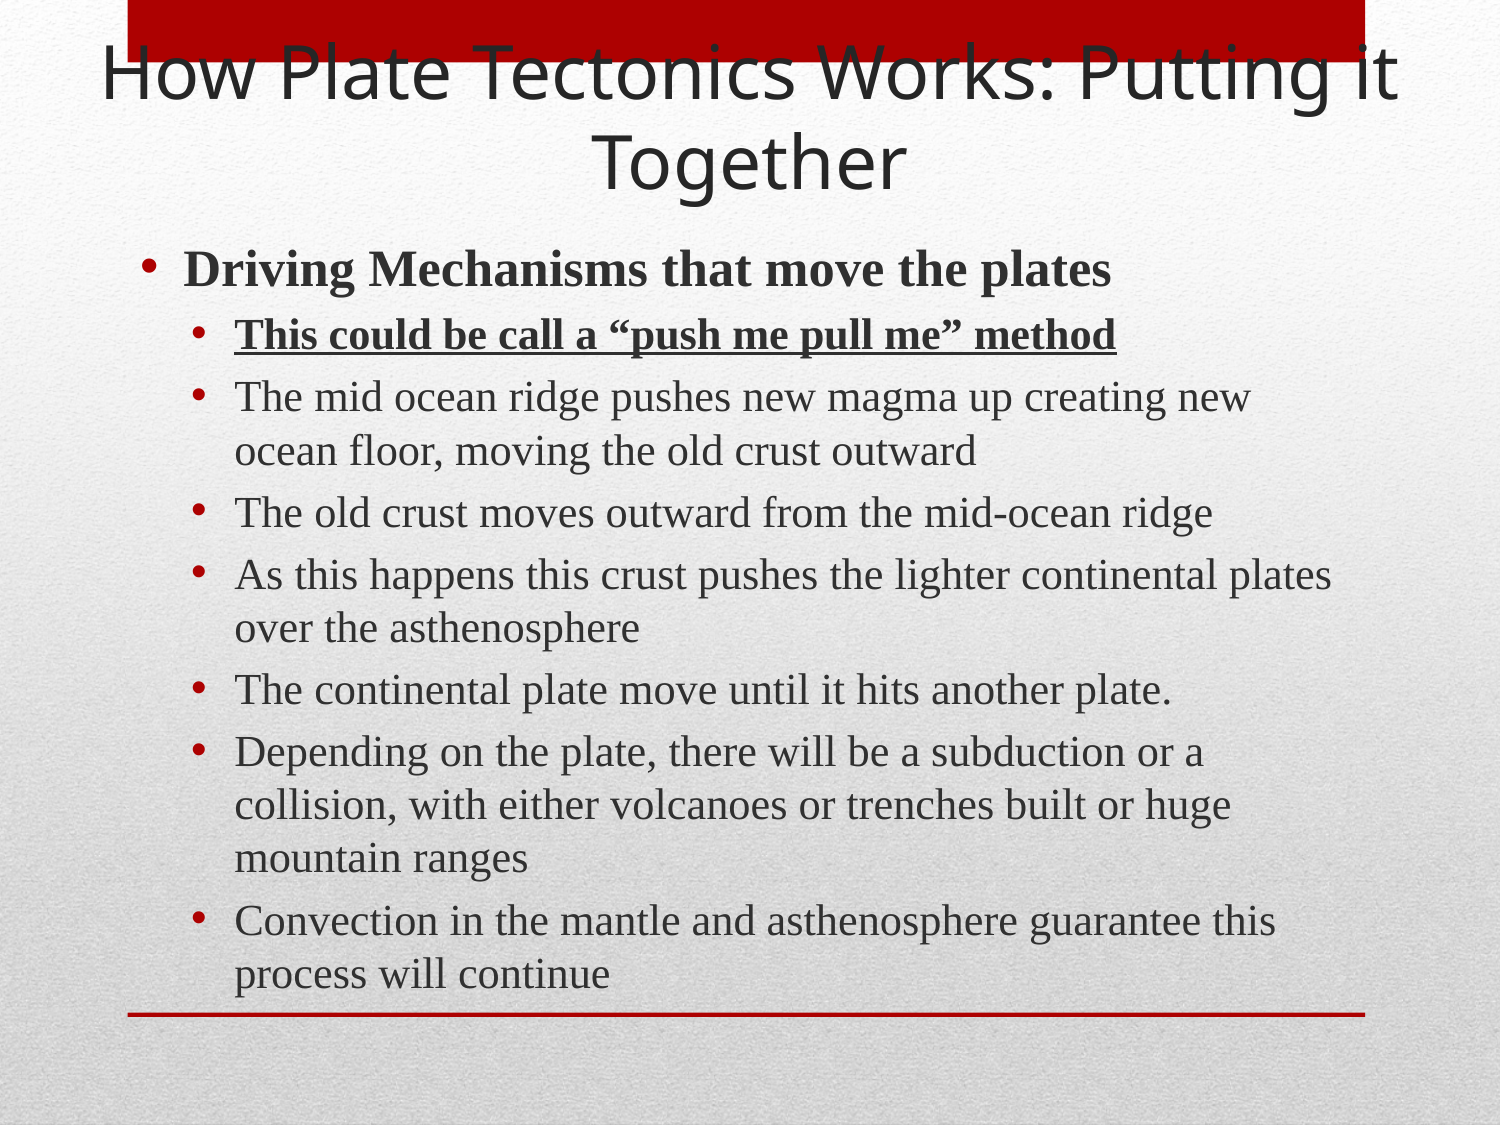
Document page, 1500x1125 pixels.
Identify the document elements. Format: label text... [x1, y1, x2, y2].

list Driving Mechanisms that move the plates This could be call a “push me pull me” method The mid ocean ridge pushes new magma up creating new ocean floor, moving the old crust outward The old crust moves outward from the mid-ocean ridge As this happens this crust pushes the lighter continental plates over the asthenosphere The continental plate move until it hits another plate. Depending on the plate, there will be a subduction or a collision, with either volcanoes or trenches built or huge mountain ranges Convection in the mantle and asthenosphere guarantee this process will continue [125, 224, 1363, 1006]
title How Plate Tectonics Works: Putting it Together [0, 75, 1500, 213]
